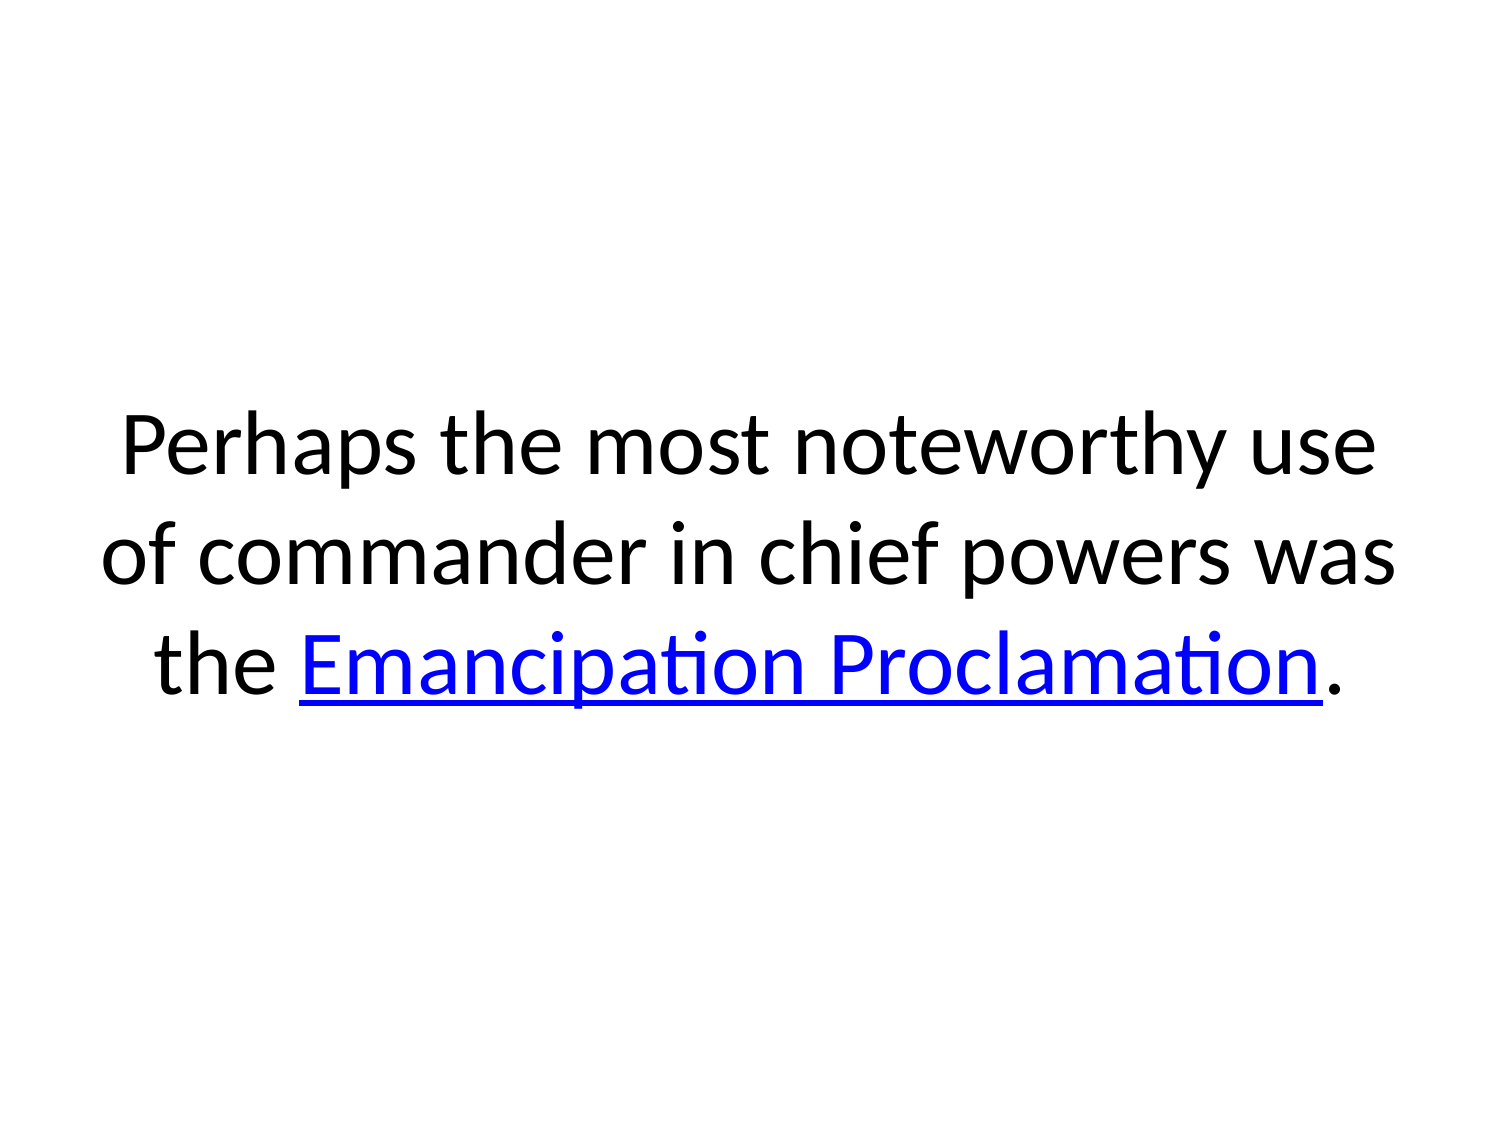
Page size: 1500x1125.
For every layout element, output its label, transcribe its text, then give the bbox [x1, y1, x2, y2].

title Perhaps the most noteworthy use of commander in chief powers was the Emancipation Proclamation. [74, 44, 1426, 1051]
